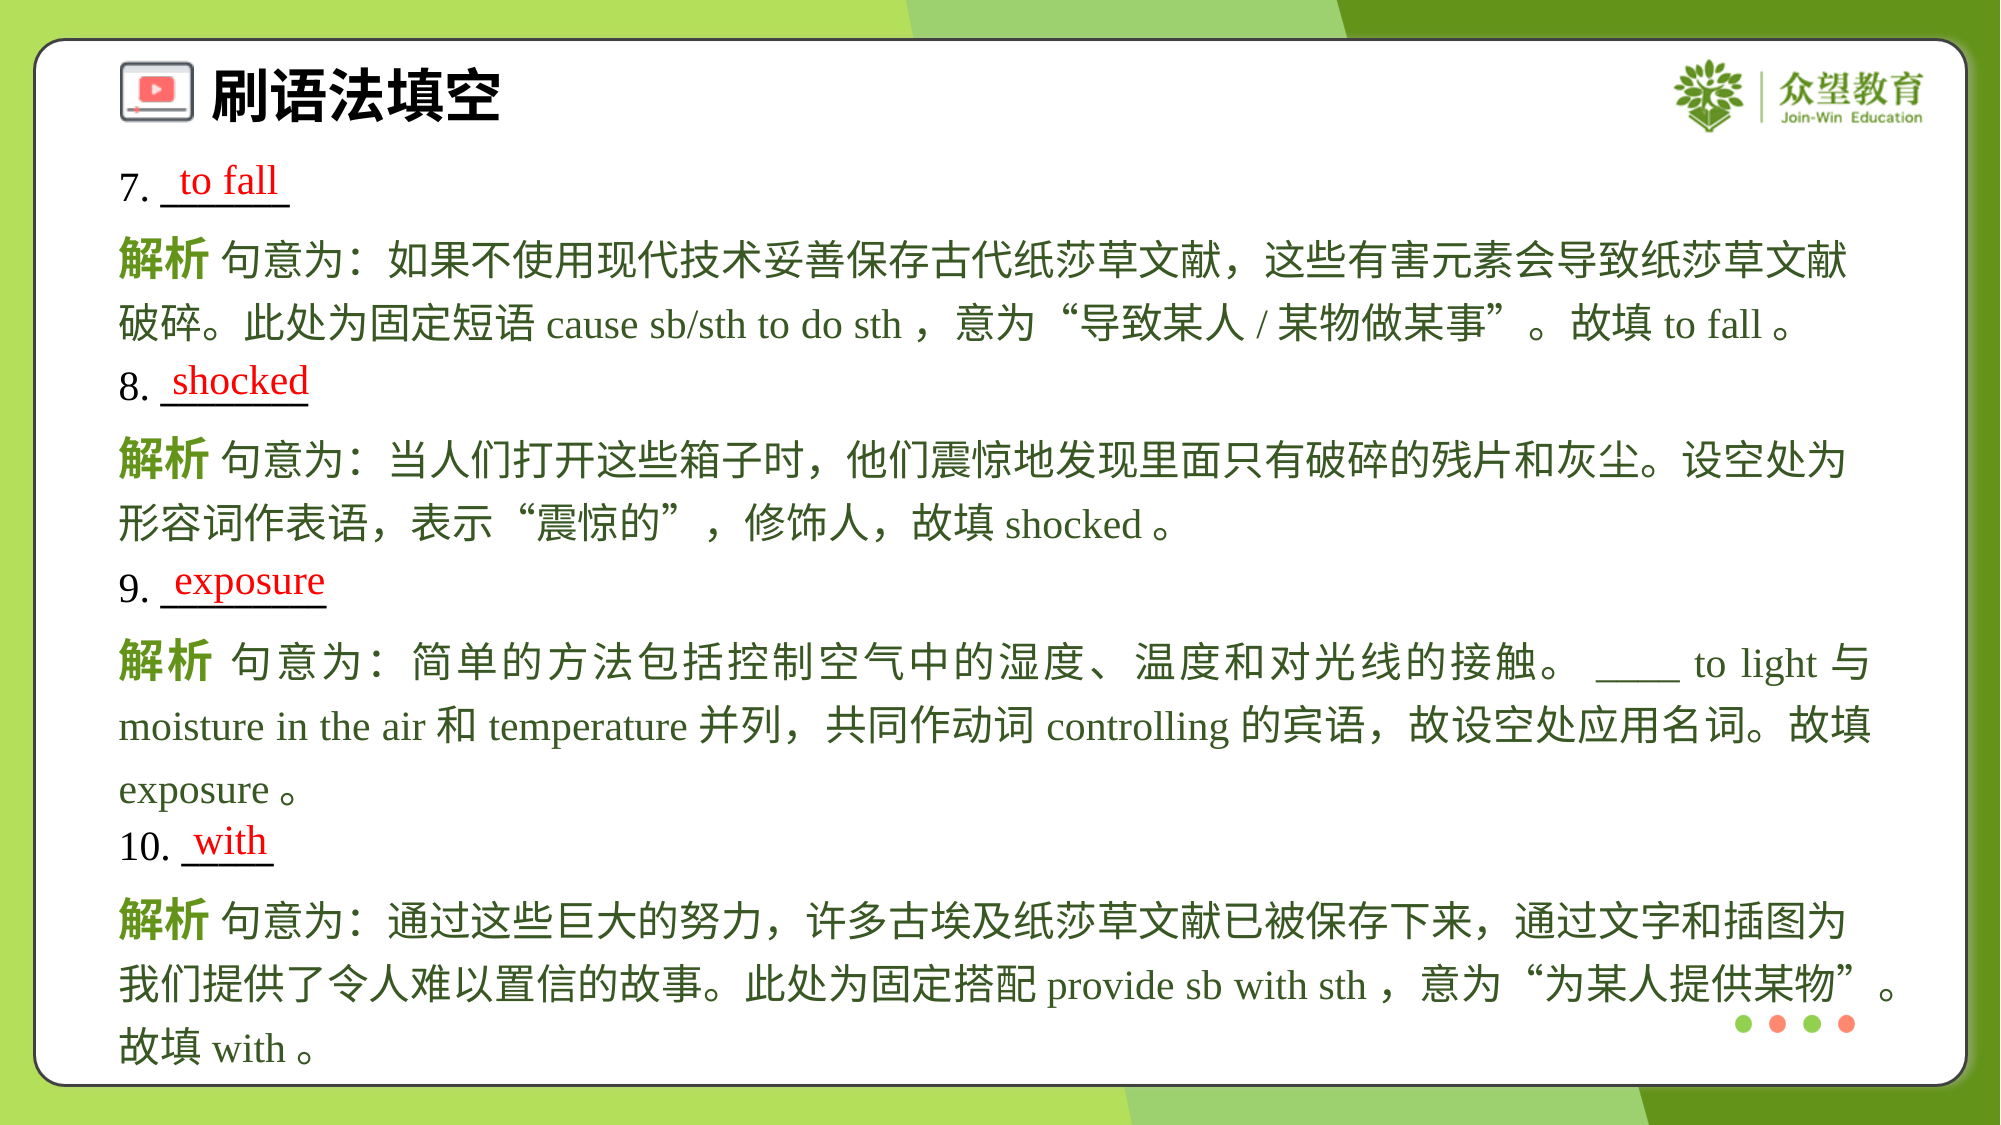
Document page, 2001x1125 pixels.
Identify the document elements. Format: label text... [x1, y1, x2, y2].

text_box 10. _____ [118, 806, 1883, 864]
text_box 解析 句意为：通过这些巨大的努力，许多古埃及纸莎草文献已被保存下来，通过文字和插图为我们提供了令人难以置信的故事。此处为固定搭配provide sb with sth，意为“为某人提供某物”。故填with。 [118, 877, 1883, 1066]
text_box exposure [170, 539, 330, 598]
picture [0, 0, 2000, 1125]
text_box to fall [170, 140, 288, 198]
text_box 解析 句意为：当人们打开这些箱子时，他们震惊地发现里面只有破碎的残片和灰尘。设空处为形容词作表语，表示“震惊的”，修饰人，故填shocked。 [118, 415, 1883, 543]
text_box shocked [167, 339, 314, 398]
text_box 8. ________ [118, 346, 1883, 404]
text_box 解析 句意为：简单的方法包括控制空气中的湿度、温度和对光线的接触。____ to light与moisture in the air和temperature并列，共同作动词controlling的宾语，故设空处应用名词。故填exposure。 [118, 617, 1883, 806]
text_box 7. _______ [118, 146, 1883, 204]
text_box with [188, 800, 273, 859]
text_box 解析 句意为：如果不使用现代技术妥善保存古代纸莎草文献，这些有害元素会导致纸莎草文献破碎。此处为固定短语cause sb/sth to do sth，意为“导致某人/某物做某事”。故填to fall。 [118, 215, 1883, 342]
text_box 9. _________ [118, 548, 1883, 606]
